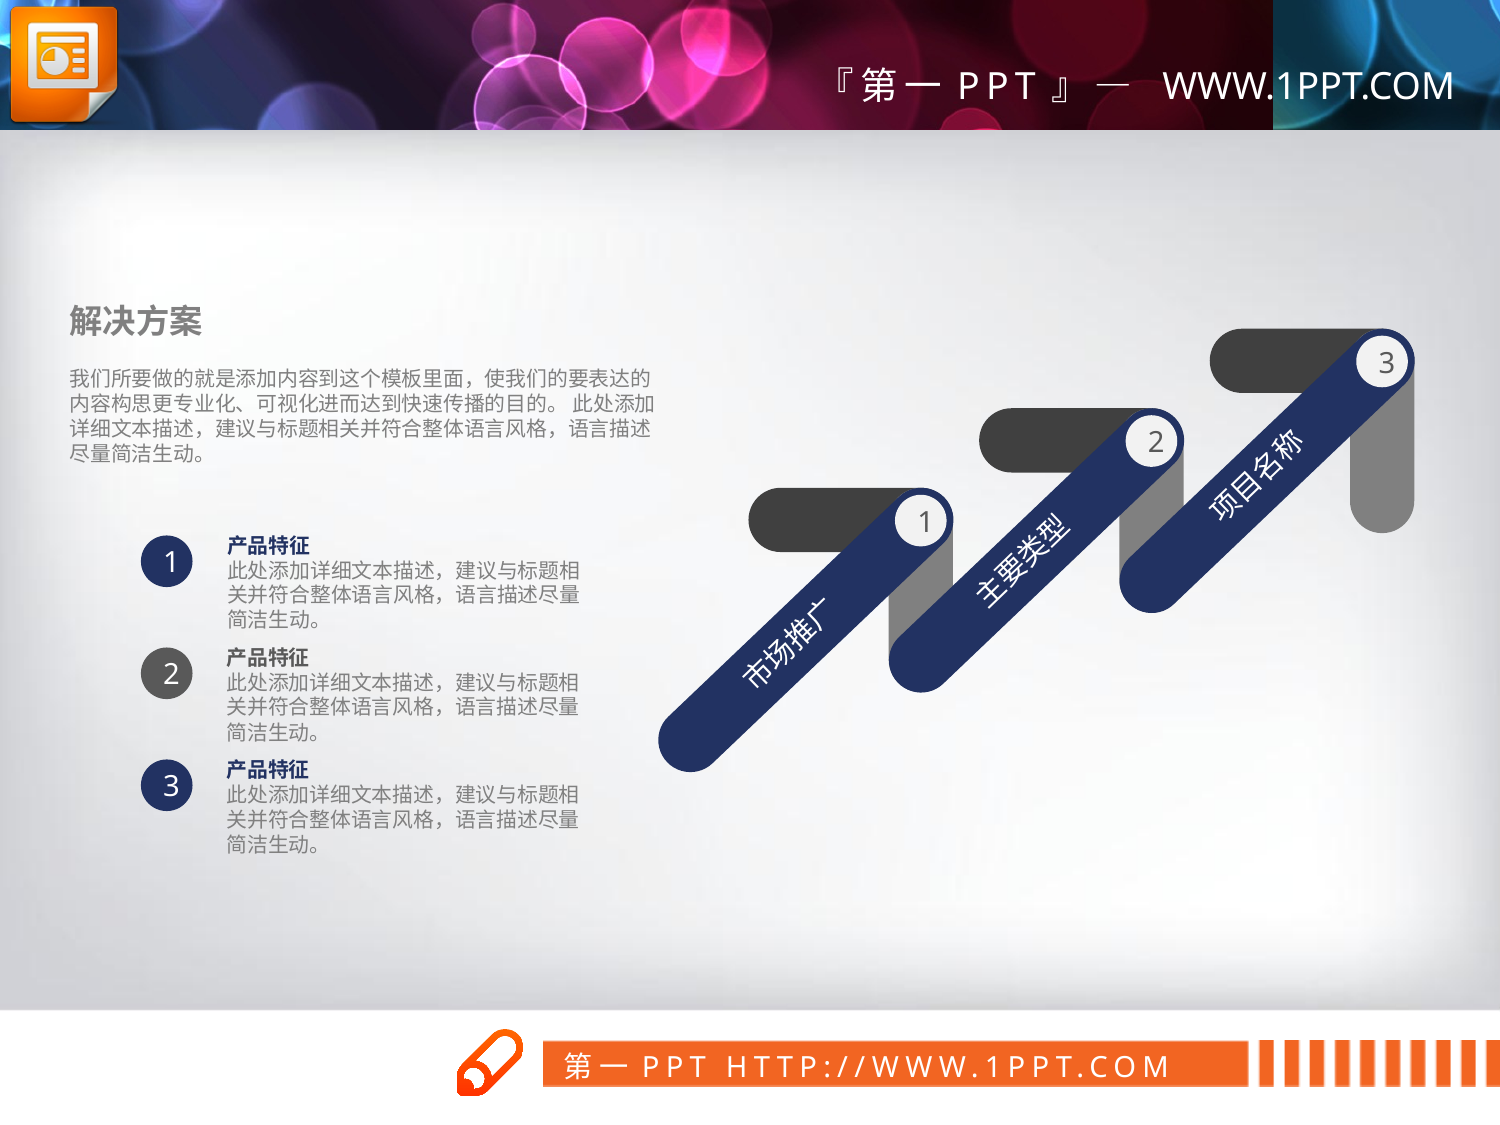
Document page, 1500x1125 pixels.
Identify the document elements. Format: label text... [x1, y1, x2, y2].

text_box 产品特征 此处添加详细文本描述，建议与标题相关并符合整体语言风格，语言描述尽量简洁生动。 [211, 636, 611, 748]
text_box [1119, 449, 1184, 575]
text_box [1209, 328, 1377, 393]
text_box 主要类型 [951, 491, 1092, 629]
picture [543, 1040, 1500, 1087]
text_box 产品特征 此处添加详细文本描述，建议与标题相关并符合整体语言风格，语言描述尽量简洁生动。 [212, 524, 612, 640]
text_box 产品特征 此处添加详细文本描述，建议与标题相关并符合整体语言风格，语言描述尽量简洁生动。 [211, 748, 611, 864]
text_box 2 [1125, 415, 1178, 467]
text_box 项目名称 [1186, 406, 1327, 545]
text_box 市场推广 [719, 574, 860, 713]
text_box 3 [140, 759, 193, 812]
text_box [1350, 368, 1415, 534]
text_box [1119, 328, 1415, 614]
text_box [979, 408, 1144, 473]
text_box 3 [1356, 335, 1408, 388]
picture [0, 0, 1500, 1012]
text_box [748, 487, 917, 553]
text_box 1 [894, 494, 947, 547]
text_box 2 [140, 647, 193, 700]
text_box [888, 530, 953, 659]
text_box 解决方案 我们所要做的就是添加内容到这个模板里面，使我们的要表达的内容构思更专业化、可视化进而达到快速传播的目的。 此处添加详细文本描述，建议与标题相关并符合整体语言风格，语言描述尽量简洁生动。 [54, 293, 677, 473]
text_box [658, 487, 954, 773]
text_box [888, 408, 1185, 693]
text_box 1 [140, 535, 193, 588]
